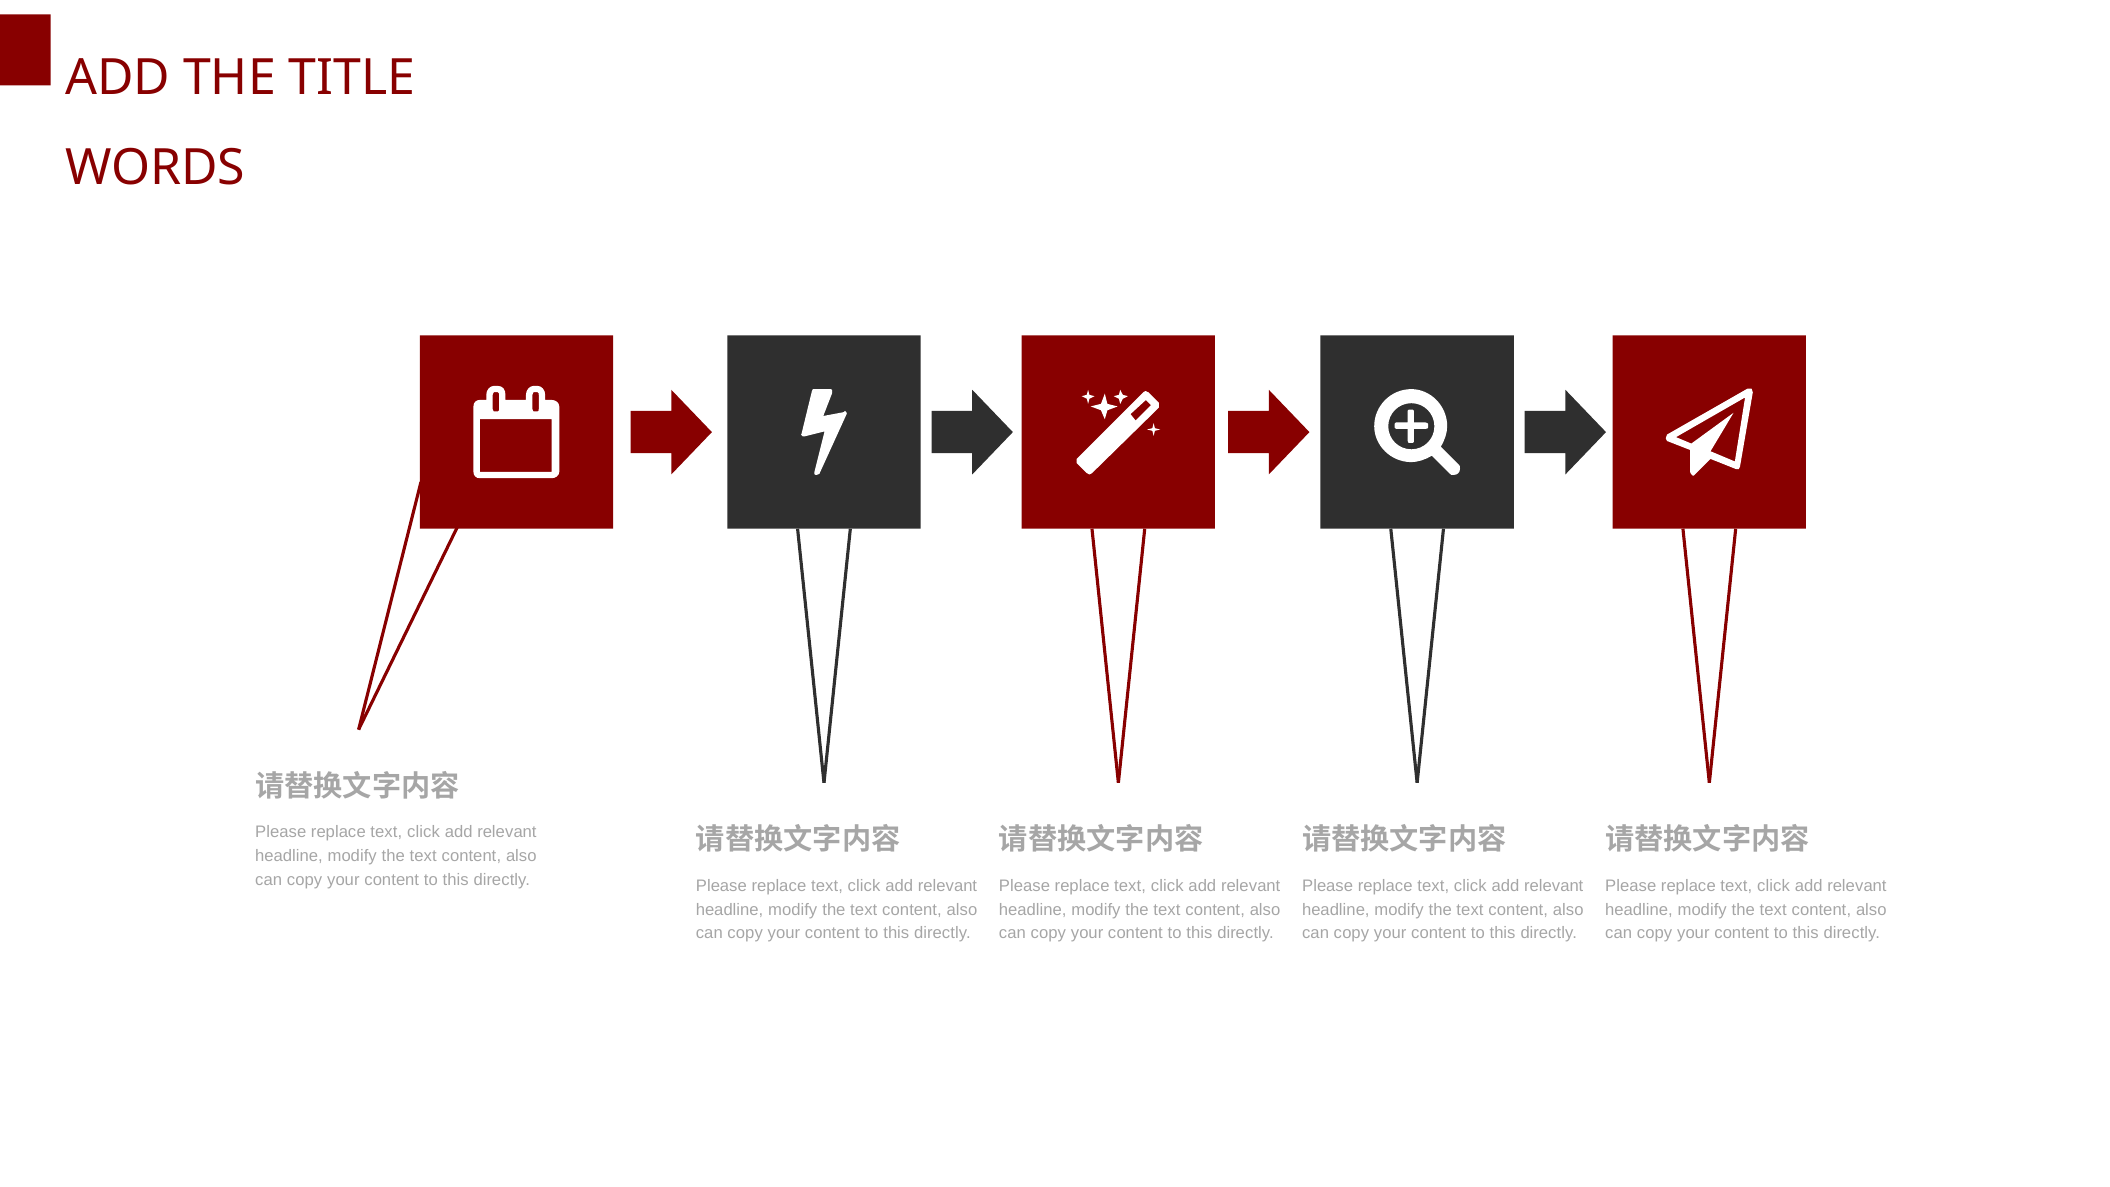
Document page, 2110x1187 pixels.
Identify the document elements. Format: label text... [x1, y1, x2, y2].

text_box [1523, 387, 1608, 478]
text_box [1390, 529, 1444, 783]
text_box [375, 483, 429, 738]
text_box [1612, 335, 1806, 529]
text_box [1092, 529, 1145, 783]
text_box 请替换文字内容 [255, 753, 474, 809]
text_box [1021, 335, 1215, 529]
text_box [1320, 335, 1514, 529]
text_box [419, 335, 614, 529]
text_box ADD THE TITLE WORDS [50, 7, 583, 202]
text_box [727, 335, 921, 529]
text_box Please replace text, click add relevant headline, modify the text content, also can copy your content to this directly. [255, 817, 544, 890]
text_box [629, 387, 714, 478]
text_box 请替换文字内容 [1605, 806, 1824, 862]
text_box Please replace text, click add relevant headline, modify the text content, also can copy your content to this directly. [998, 870, 1287, 943]
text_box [1682, 529, 1736, 783]
text_box [930, 387, 1015, 478]
text_box 请替换文字内容 [695, 806, 915, 862]
text_box 请替换文字内容 [998, 806, 1218, 862]
text_box [1227, 387, 1311, 478]
text_box Please replace text, click add relevant headline, modify the text content, also can copy your content to this directly. [695, 870, 984, 943]
text_box Please replace text, click add relevant headline, modify the text content, also can copy your content to this directly. [1605, 870, 1894, 943]
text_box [797, 529, 851, 783]
text_box 请替换文字内容 [1302, 806, 1521, 862]
text_box Please replace text, click add relevant headline, modify the text content, also can copy your content to this directly. [1302, 870, 1590, 943]
